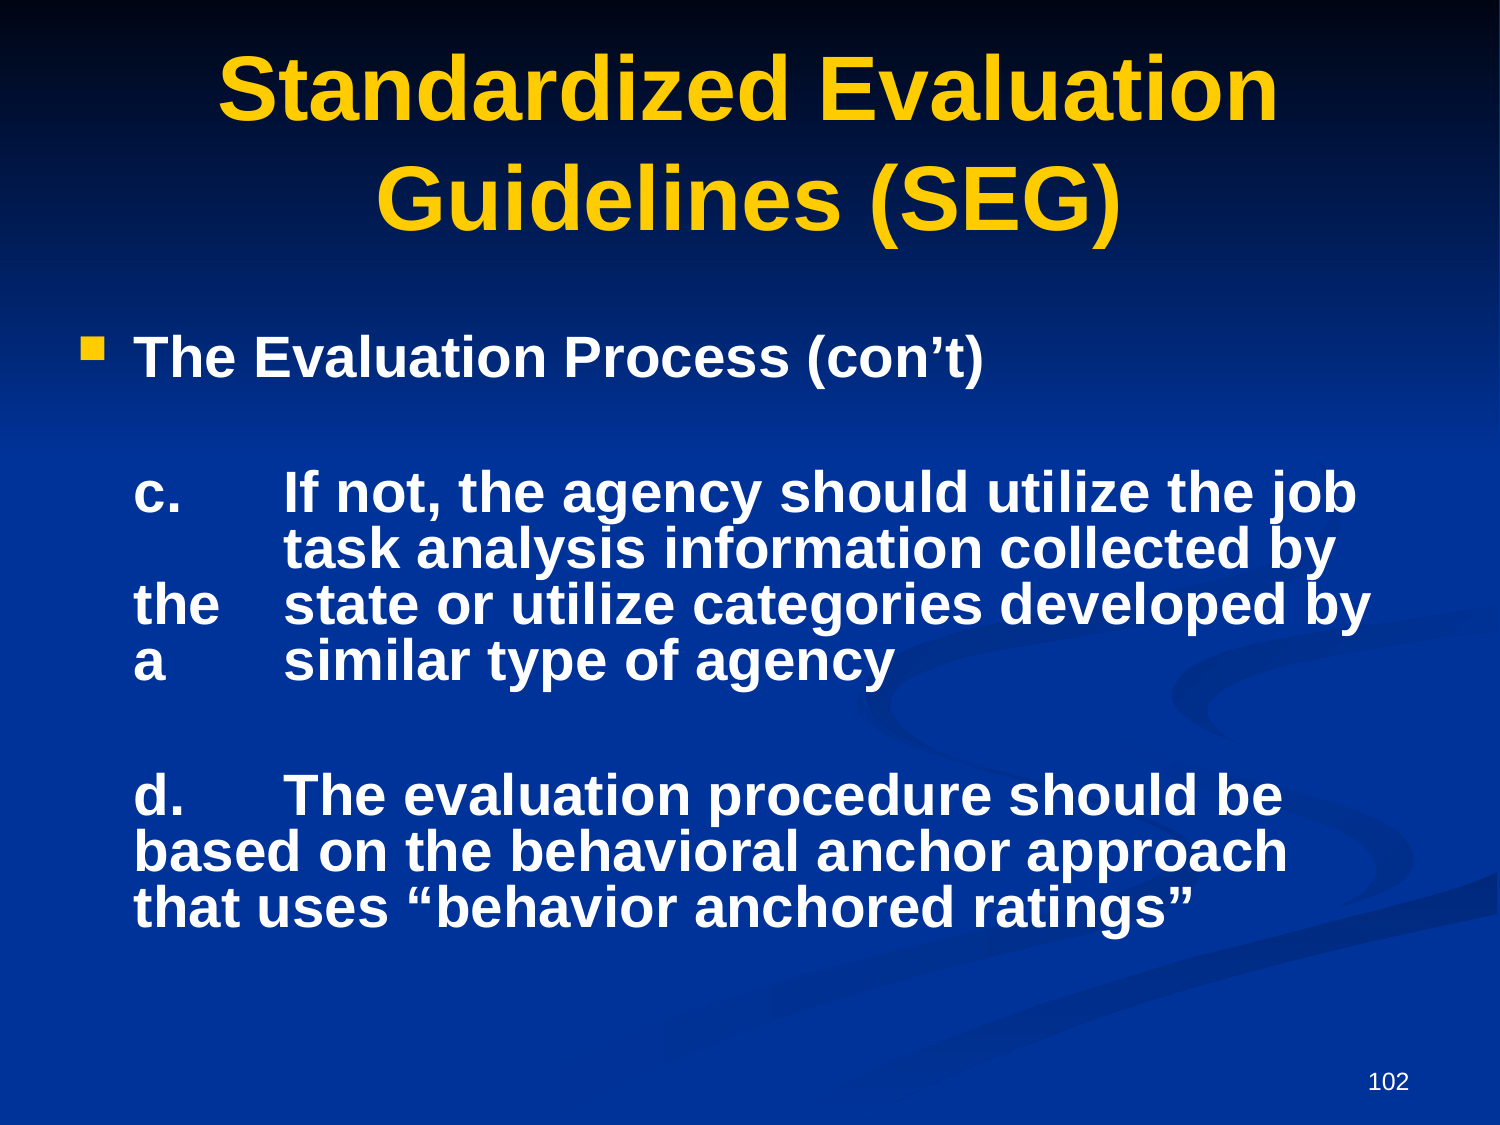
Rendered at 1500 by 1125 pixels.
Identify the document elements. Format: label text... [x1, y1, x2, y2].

title Standardized Evaluation Guidelines (SEG) [74, 44, 1426, 233]
list The Evaluation Process (con’t) c. If not, the agency should utilize the job task analysis information collected by the state or utilize categories developed by a similar type of agency d. The evaluation procedure should be based on the behavioral anchor approach that uses “behavior anchored ratings” [62, 324, 1413, 1068]
slide_number 102 [1074, 1024, 1426, 1104]
